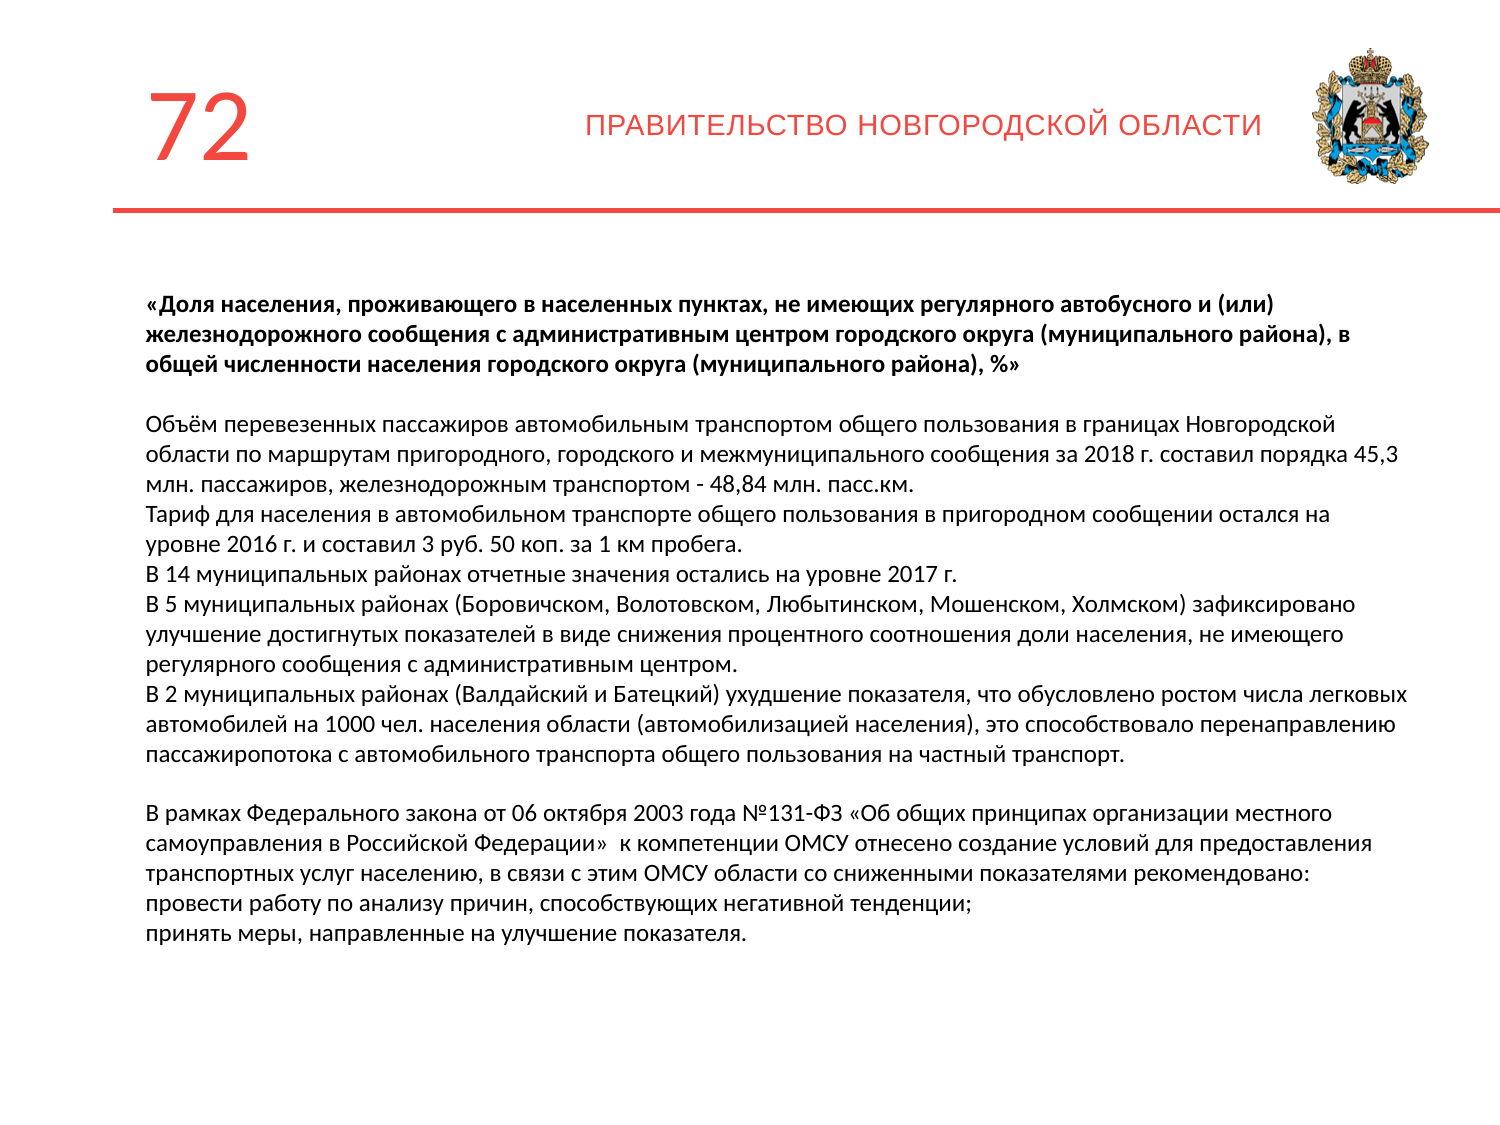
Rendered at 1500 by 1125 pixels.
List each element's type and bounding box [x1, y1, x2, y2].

text_box [570, 102, 1311, 147]
picture [1311, 48, 1429, 184]
text_box [131, 48, 267, 189]
text_box [130, 280, 1425, 984]
